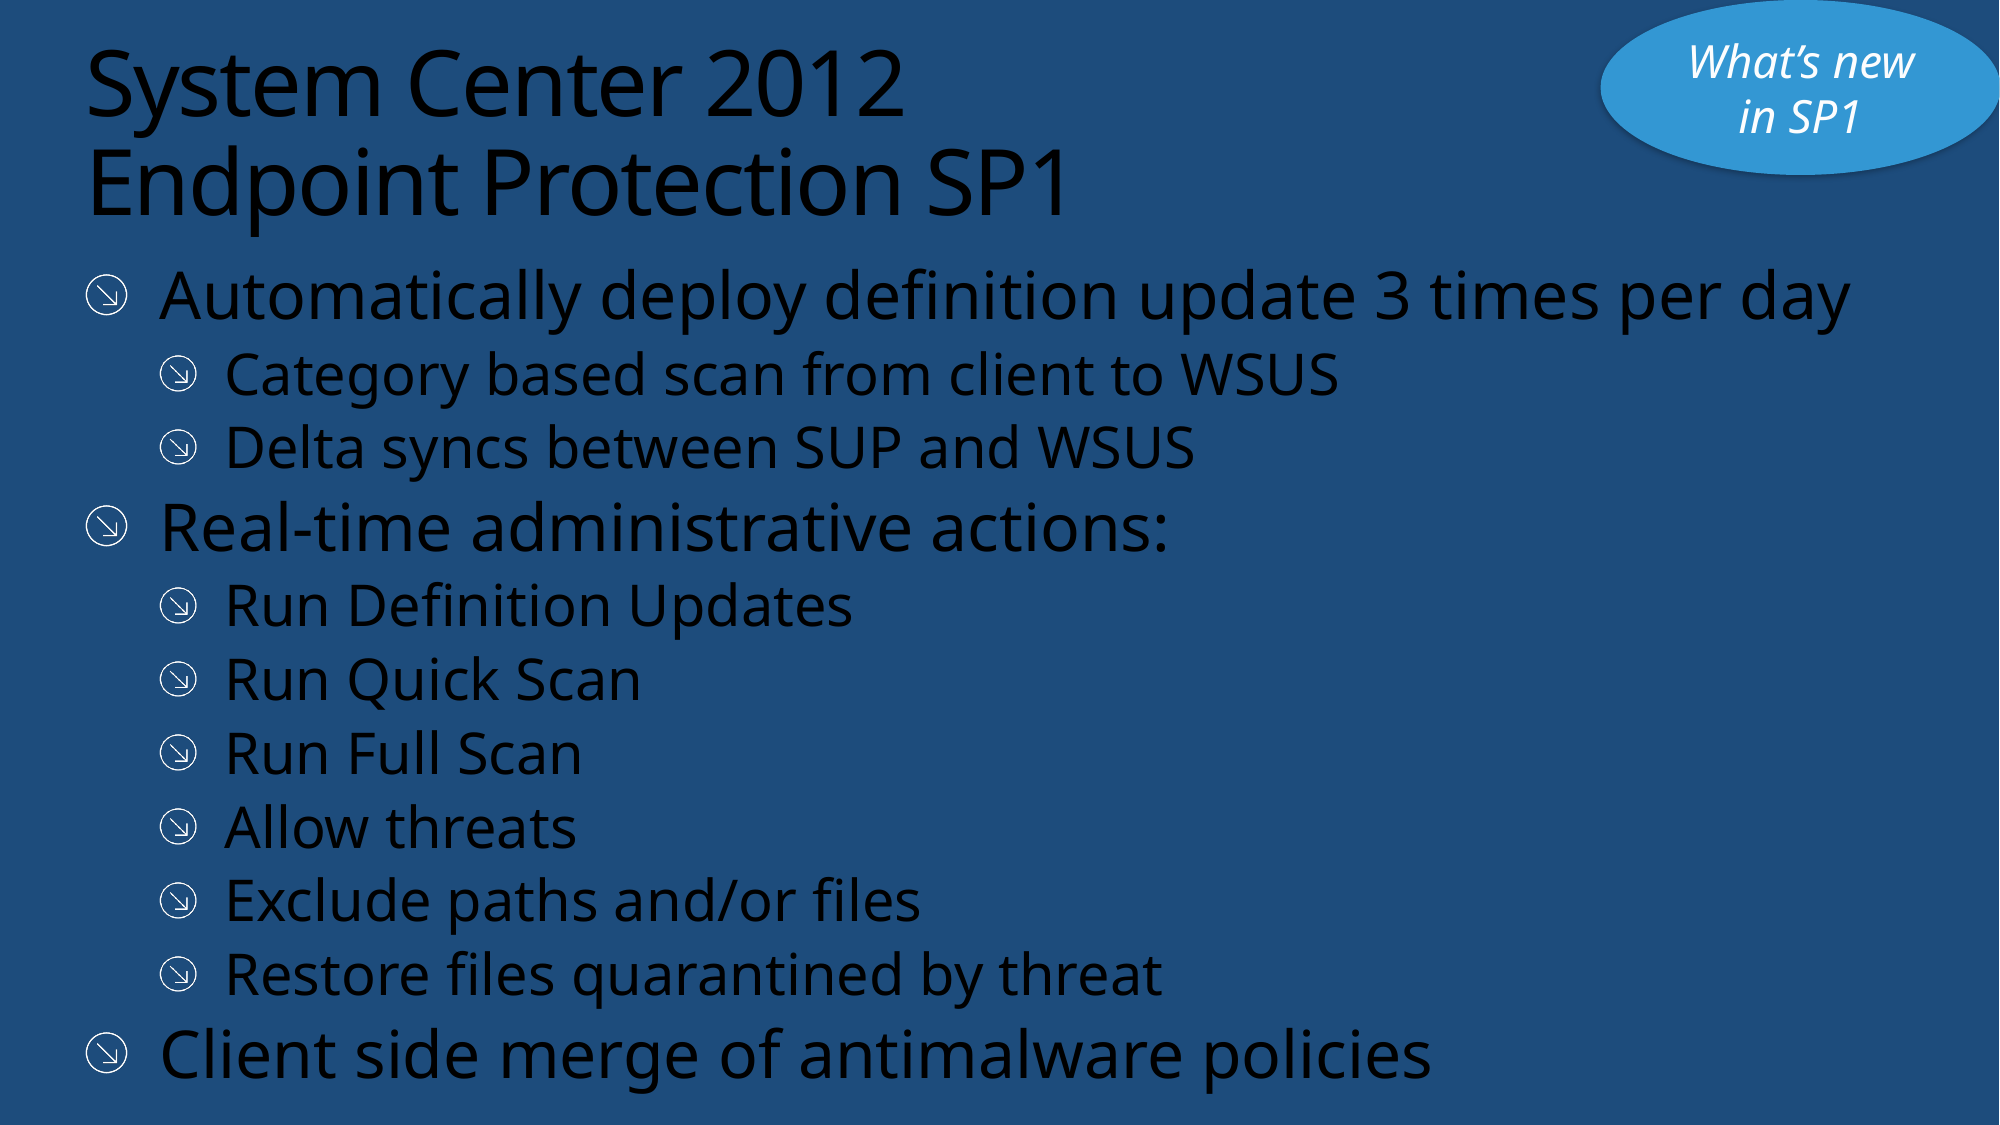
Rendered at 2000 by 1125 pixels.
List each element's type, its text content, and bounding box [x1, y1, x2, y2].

picture [85, 273, 128, 316]
picture [159, 660, 197, 697]
title System Center 2012 Endpoint Protection SP1 [85, 37, 1914, 238]
text_box What’s new in SP1 [1599, 0, 2000, 176]
picture [85, 504, 128, 547]
picture [159, 586, 197, 624]
picture [159, 807, 197, 845]
picture [159, 955, 197, 992]
picture [85, 1031, 128, 1074]
picture [159, 354, 197, 392]
list Automatically deploy definition update 3 times per day Category based scan from client to WSUS Delta syncs between SUP and WSUS Real-time administrative actions: Run Definition Updates Run Quick Scan Run Full Scan Allow threats Exclude paths and/or files Restore files quarantined by threat Client side merge of antimalware policies [85, 262, 1914, 1100]
picture [159, 733, 197, 771]
picture [159, 428, 197, 465]
picture [159, 881, 197, 919]
